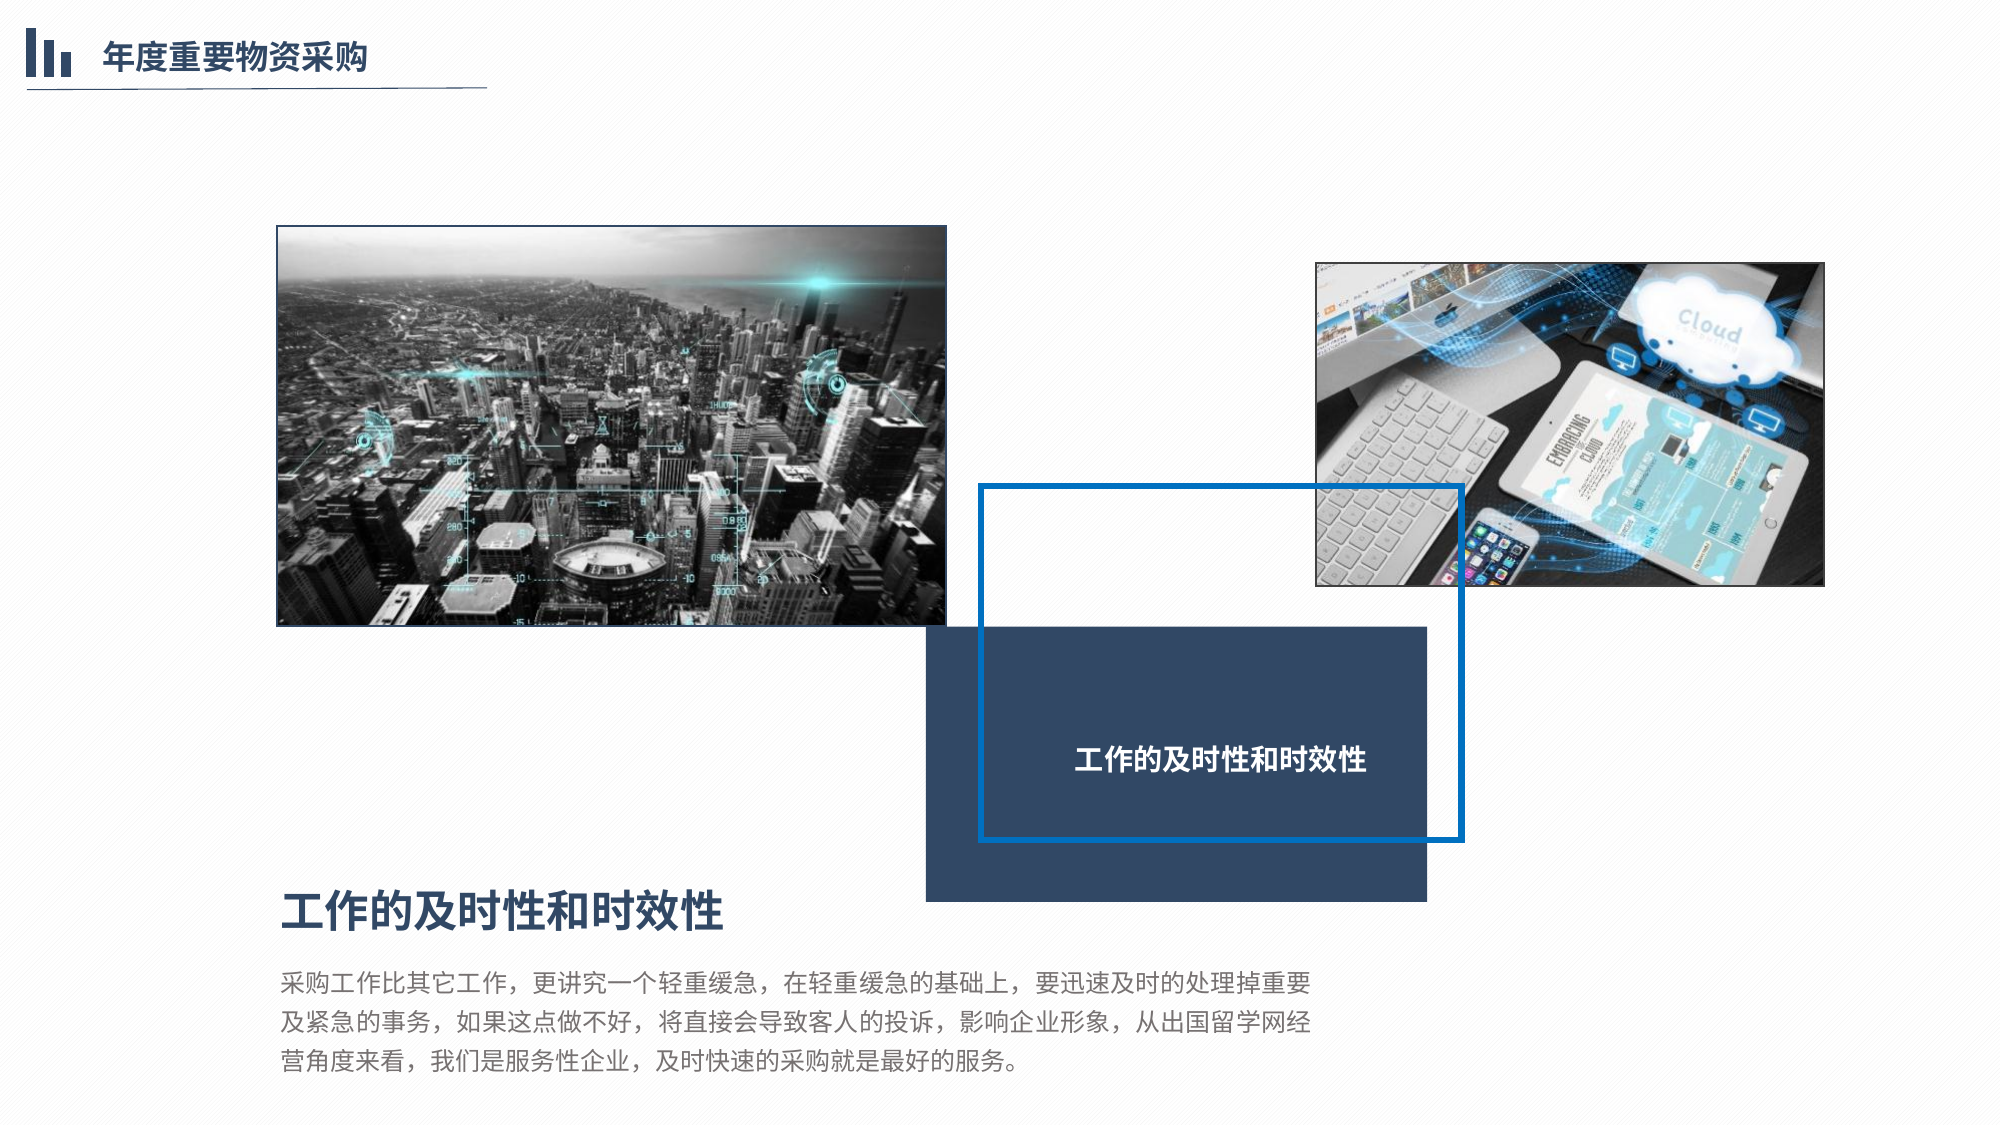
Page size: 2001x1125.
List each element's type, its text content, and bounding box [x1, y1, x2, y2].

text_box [26, 29, 488, 90]
text_box [1315, 262, 1825, 587]
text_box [262, 875, 1331, 1086]
text_box 工作的及时性和时效性 [1031, 733, 1412, 784]
text_box [980, 485, 1462, 841]
text_box [276, 225, 947, 627]
text_box [925, 626, 1428, 903]
